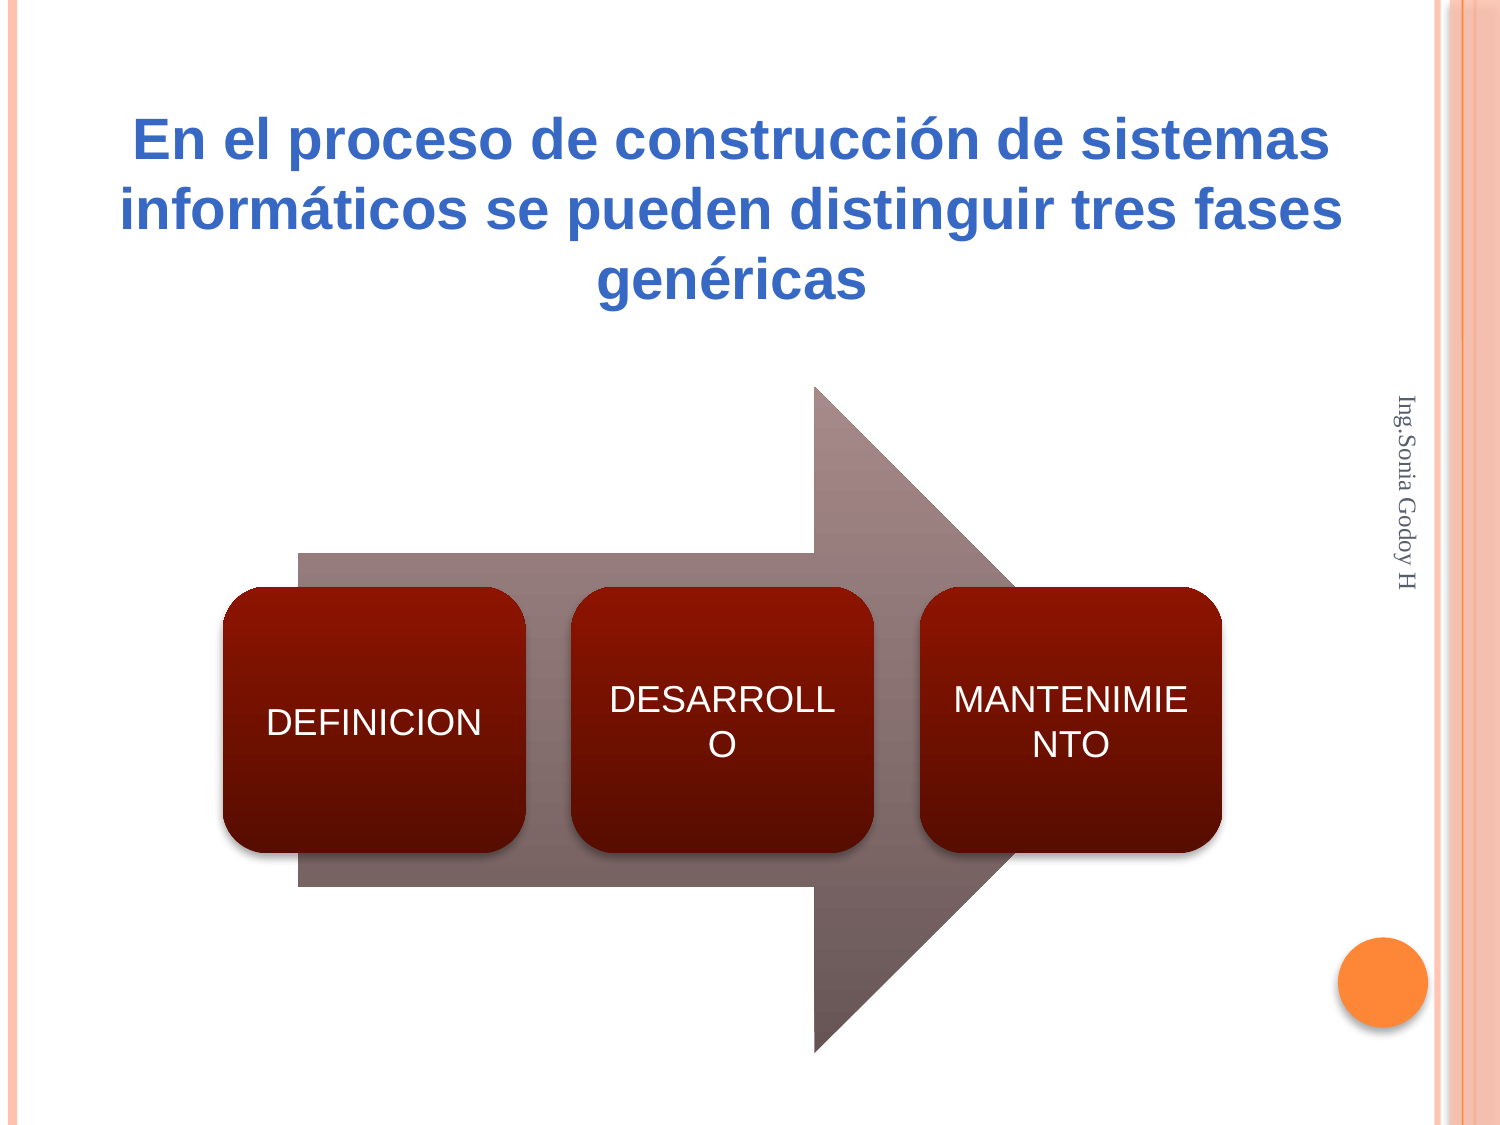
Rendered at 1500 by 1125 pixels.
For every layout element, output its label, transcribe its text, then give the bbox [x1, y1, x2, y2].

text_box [222, 386, 1223, 1054]
text_box En el proceso de construcción de sistemas informáticos se pueden distinguir tres fases genéricas [58, 93, 1407, 401]
footer Ing.Sonia Godoy H [1379, 380, 1440, 906]
